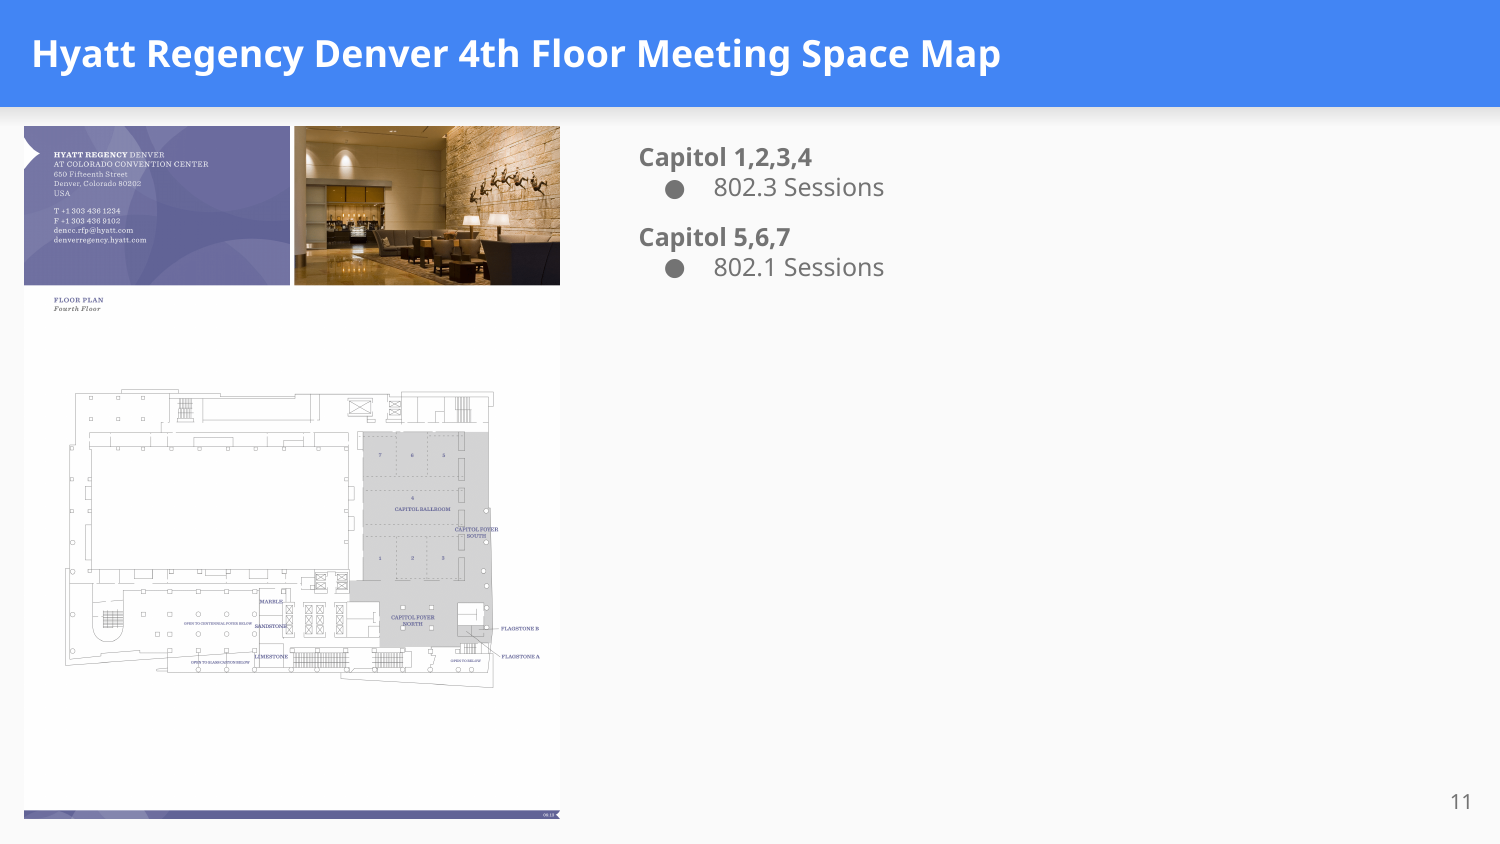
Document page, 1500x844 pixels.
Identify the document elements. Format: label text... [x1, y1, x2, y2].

slide_number 11 [1398, 770, 1489, 835]
text_box Capitol 1,2,3,4 802.3 Sessions Capitol 5,6,7 802.1 Sessions [623, 126, 1403, 297]
picture [24, 126, 561, 819]
title Hyatt Regency Denver 4th Floor Meeting Space Map [16, 2, 1464, 102]
